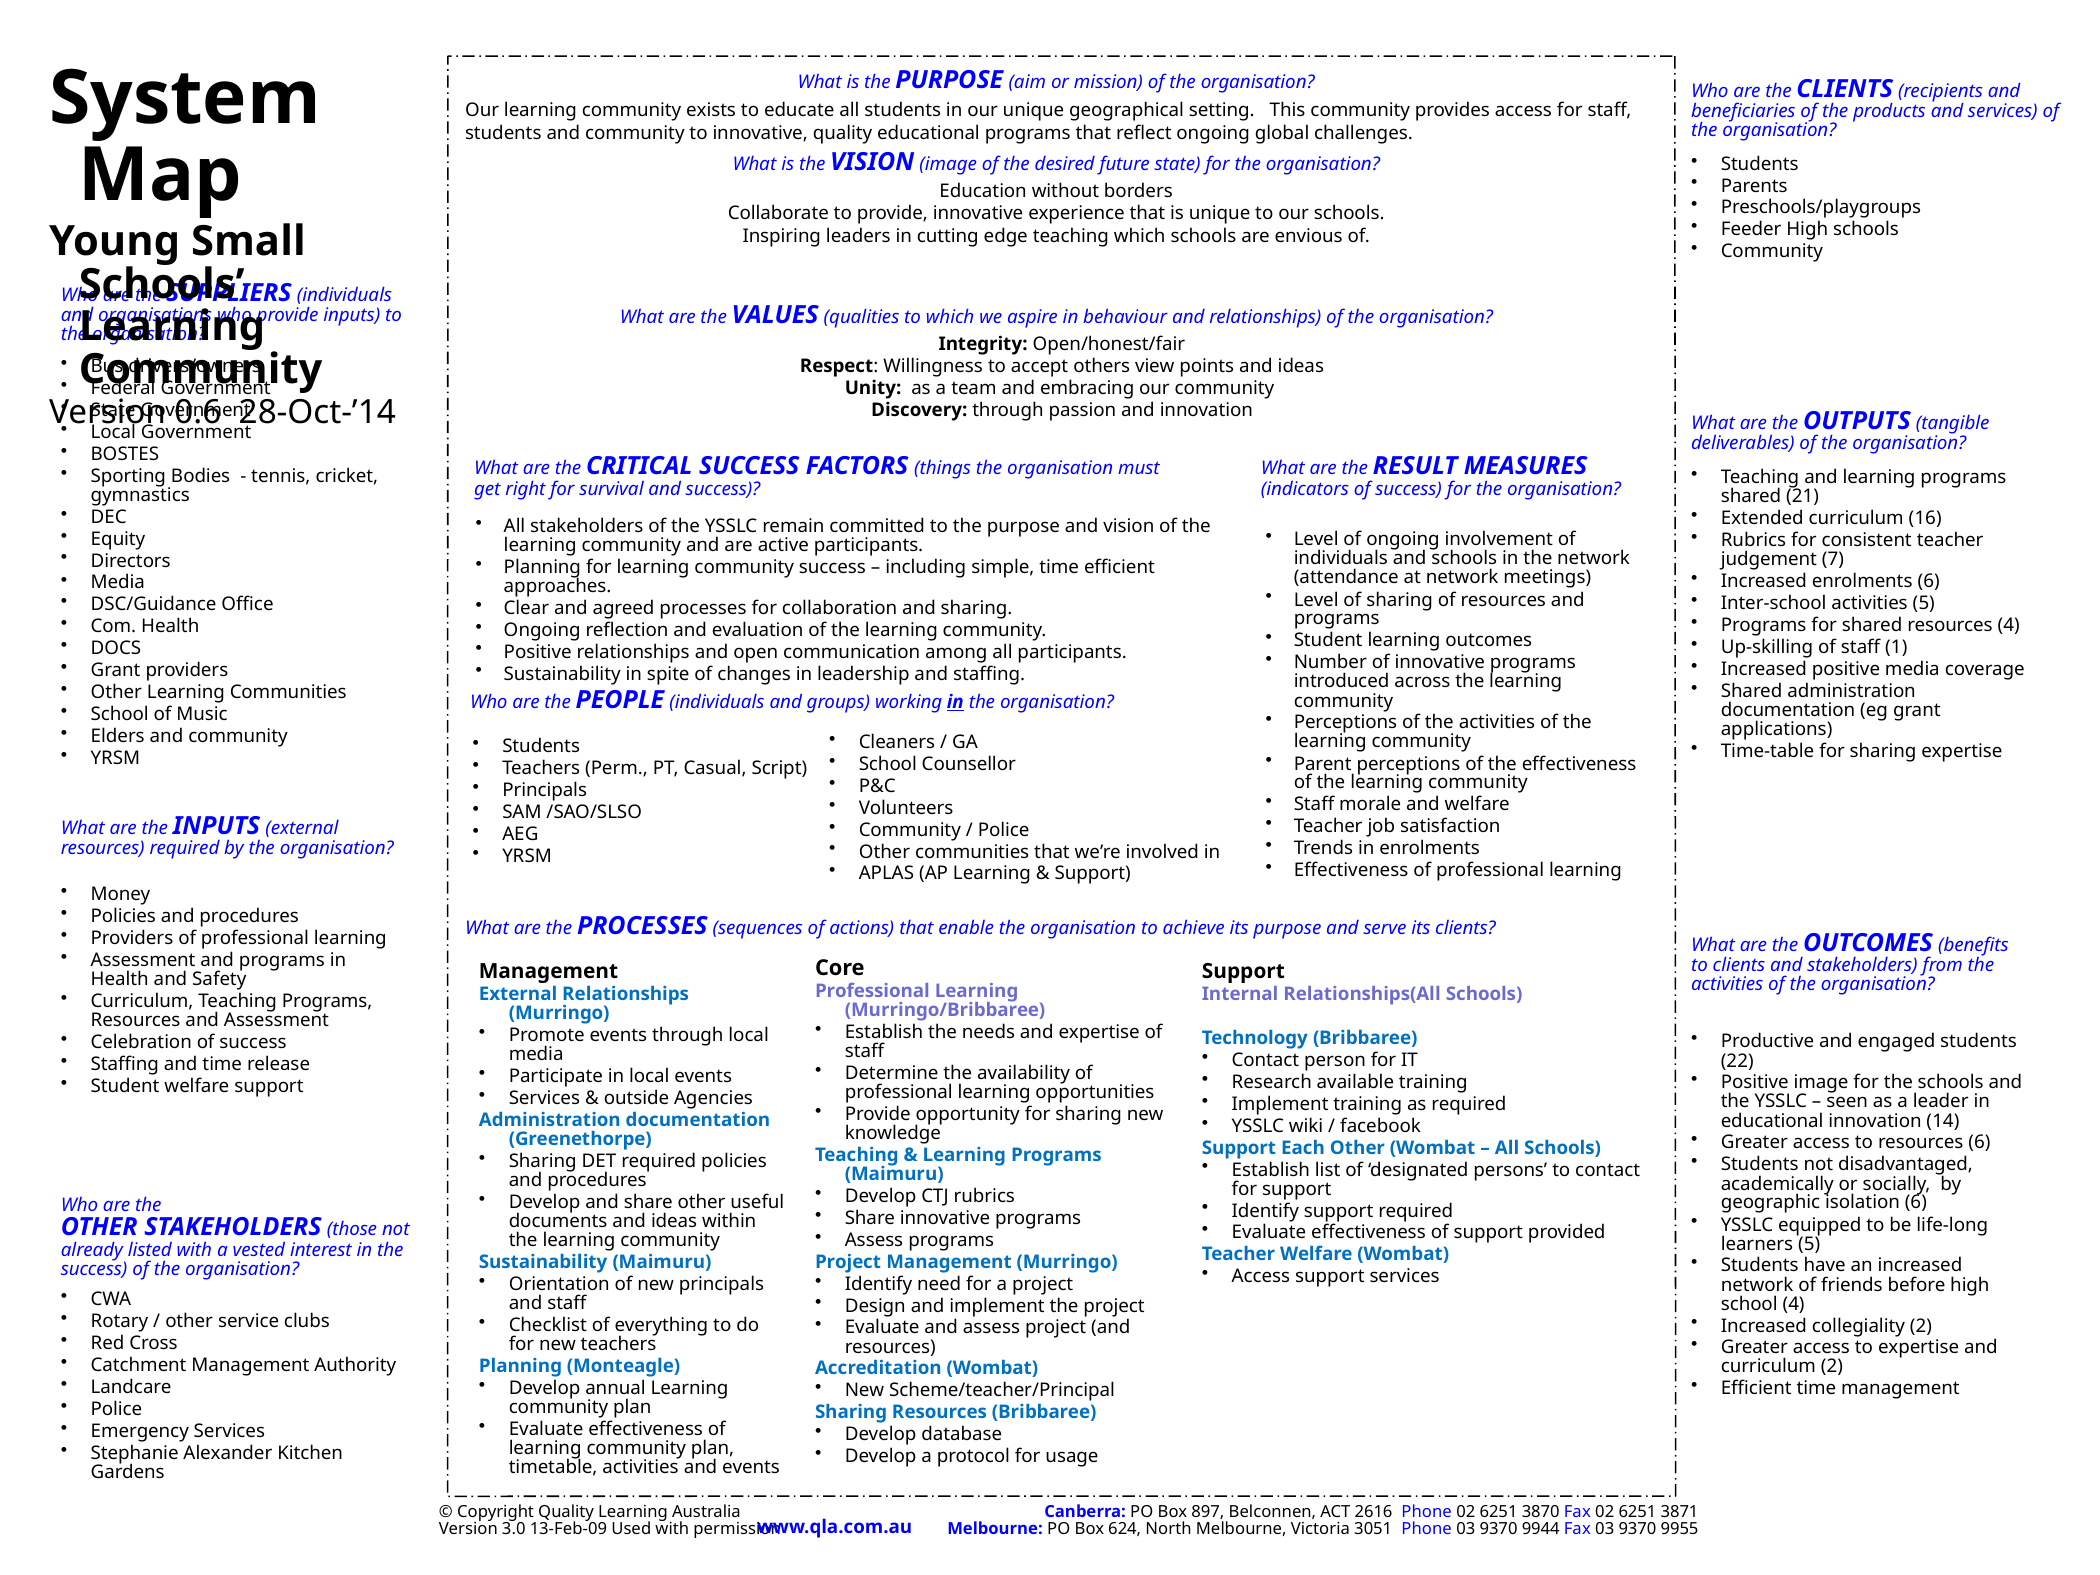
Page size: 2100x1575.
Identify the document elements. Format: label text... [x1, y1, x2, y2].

text_box What is the VISION (image of the desired future state) for the organisation? [447, 142, 1665, 184]
text_box What are the RESULT MEASURES (indicators of success) for the organisation? [1245, 447, 1659, 507]
text_box Who are the OTHER STAKEHOLDERS (those not already listed with a vested interest in the success) of the organisation? [45, 1188, 436, 1287]
text_box CWA Rotary / other service clubs Red Cross Catchment Management Authority Landcare Police Emergency Services Stephanie Alexander Kitchen Gardens [45, 1287, 424, 1490]
text_box Cleaners / GA School Counsellor P&C Volunteers Community / Police Other communities that we’re involved in APLAS (AP Learning & Support) [814, 725, 1251, 892]
text_box Productive and engaged students (22) Positive image for the schools and the YSSLC – seen as a leader in educational innovation (14) Greater access to resources (6) Students not disadvantaged, academically or socially, by geographic isolation (6) YSSLC equipped to be life-long learners (5) Students have an increased network of friends before high school (4) Increased collegiality (2) Greater access to expertise and curriculum (2) Efficient time management [1676, 1025, 2054, 1407]
text_box www.qla.com.au [742, 1511, 987, 1546]
text_box What are the CRITICAL SUCCESS FACTORS (things the organisation must get right for survival and success)? [459, 447, 1204, 507]
text_box What is the PURPOSE (aim or mission) of the organisation? [660, 60, 1452, 102]
text_box What are the INPUTS (external resources) required by the organisation? [45, 806, 424, 866]
text_box System Map Young Small Schools’ Learning Community Version 0.6 28-Oct-’14 [34, 55, 447, 439]
text_box Bus drivers/owners Federal Government State Government Local Government BOSTES Sporting Bodies - tennis, cricket, gymnastics DEC Equity Directors Media DSC/Guidance Office Com. Health DOCS Grant providers Other Learning Communities School of Music Elders and community YRSM [45, 439, 424, 776]
text_box Management External Relationships (Murringo) Promote events through local media Participate in local events Services & outside Agencies Administration documentation (Greenethorpe) Sharing DET required policies and procedures Develop and share other useful documents and ideas within the learning community Sustainability (Maimuru) Orientation of new principals and staff Checklist of everything to do for new teachers Planning (Monteagle) Develop annual Learning community plan Evaluate effectiveness of learning community plan, timetable, activities and events [464, 953, 804, 1507]
text_box What are the VALUES (qualities to which we aspire in behaviour and relationships) of the organisation? [453, 295, 1659, 336]
text_box What are the OUTCOMES (benefits to clients and stakeholders) from the activities of the organisation? [1676, 923, 2031, 1002]
text_box Teaching and learning programs shared (21) Extended curriculum (16) Rubrics for consistent teacher judgement (7) Increased enrolments (6) Inter-school activities (5) Programs for shared resources (4) Up-skilling of staff (1) Increased positive media coverage Shared administration documentation (eg grant applications) Time-table for sharing expertise [1676, 461, 2054, 769]
text_box What are the PROCESSES (sequences of actions) that enable the organisation to achieve its purpose and serve its clients? [450, 906, 1679, 948]
text_box [447, 56, 1676, 1496]
text_box Students Parents Preschools/playgroups Feeder High schools Community [1676, 148, 2031, 270]
text_box Canberra: PO Box 897, Belconnen, ACT 2616 Phone 02 6251 3870 Fax 02 6251 3871 Melbourne: PO Box 624, North Melbourne, Victoria 3051 Phone 03 9370 9944 Fax 03 9370 9955 [902, 1496, 1714, 1546]
text_box Who are the PEOPLE (individuals and groups) working in the organisation? [455, 680, 1294, 721]
text_box Money Policies and procedures Providers of professional learning Assessment and programs in Health and Safety Curriculum, Teaching Programs, Resources and Assessment Celebration of success Staffing and time release Student welfare support [45, 878, 424, 1104]
text_box What are the OUTPUTS (tangible deliverables) of the organisation? [1676, 401, 2031, 461]
text_box Support Internal Relationships(All Schools) Technology (Bribbaree) Contact person for IT Research available training Implement training as required YSSLC wiki / facebook Support Each Other (Wombat – All Schools) Establish list of ‘designated persons’ to contact for support Identify support required Evaluate effectiveness of support provided Teacher Welfare (Wombat) Access support services [1187, 954, 1671, 1295]
text_box Core Professional Learning (Murringo/Bribbaree) Establish the needs and expertise of staff Determine the availability of professional learning opportunities Provide opportunity for sharing new knowledge Teaching & Learning Programs (Maimuru) Develop CTJ rubrics Share innovative programs Assess programs Project Management (Murringo) Identify need for a project Design and implement the project Evaluate and assess project (and resources) Accreditation (Wombat) New Scheme/teacher/Principal Sharing Resources (Bribbaree) Develop database Develop a protocol for usage [800, 949, 1187, 1474]
text_box Who are the CLIENTS (recipients and beneficiaries of the products and services) of the organisation? [1675, 69, 2077, 148]
text_box © Copyright Quality Learning Australia Version 3.0 13-Feb-09 Used with permission [423, 1496, 902, 1546]
